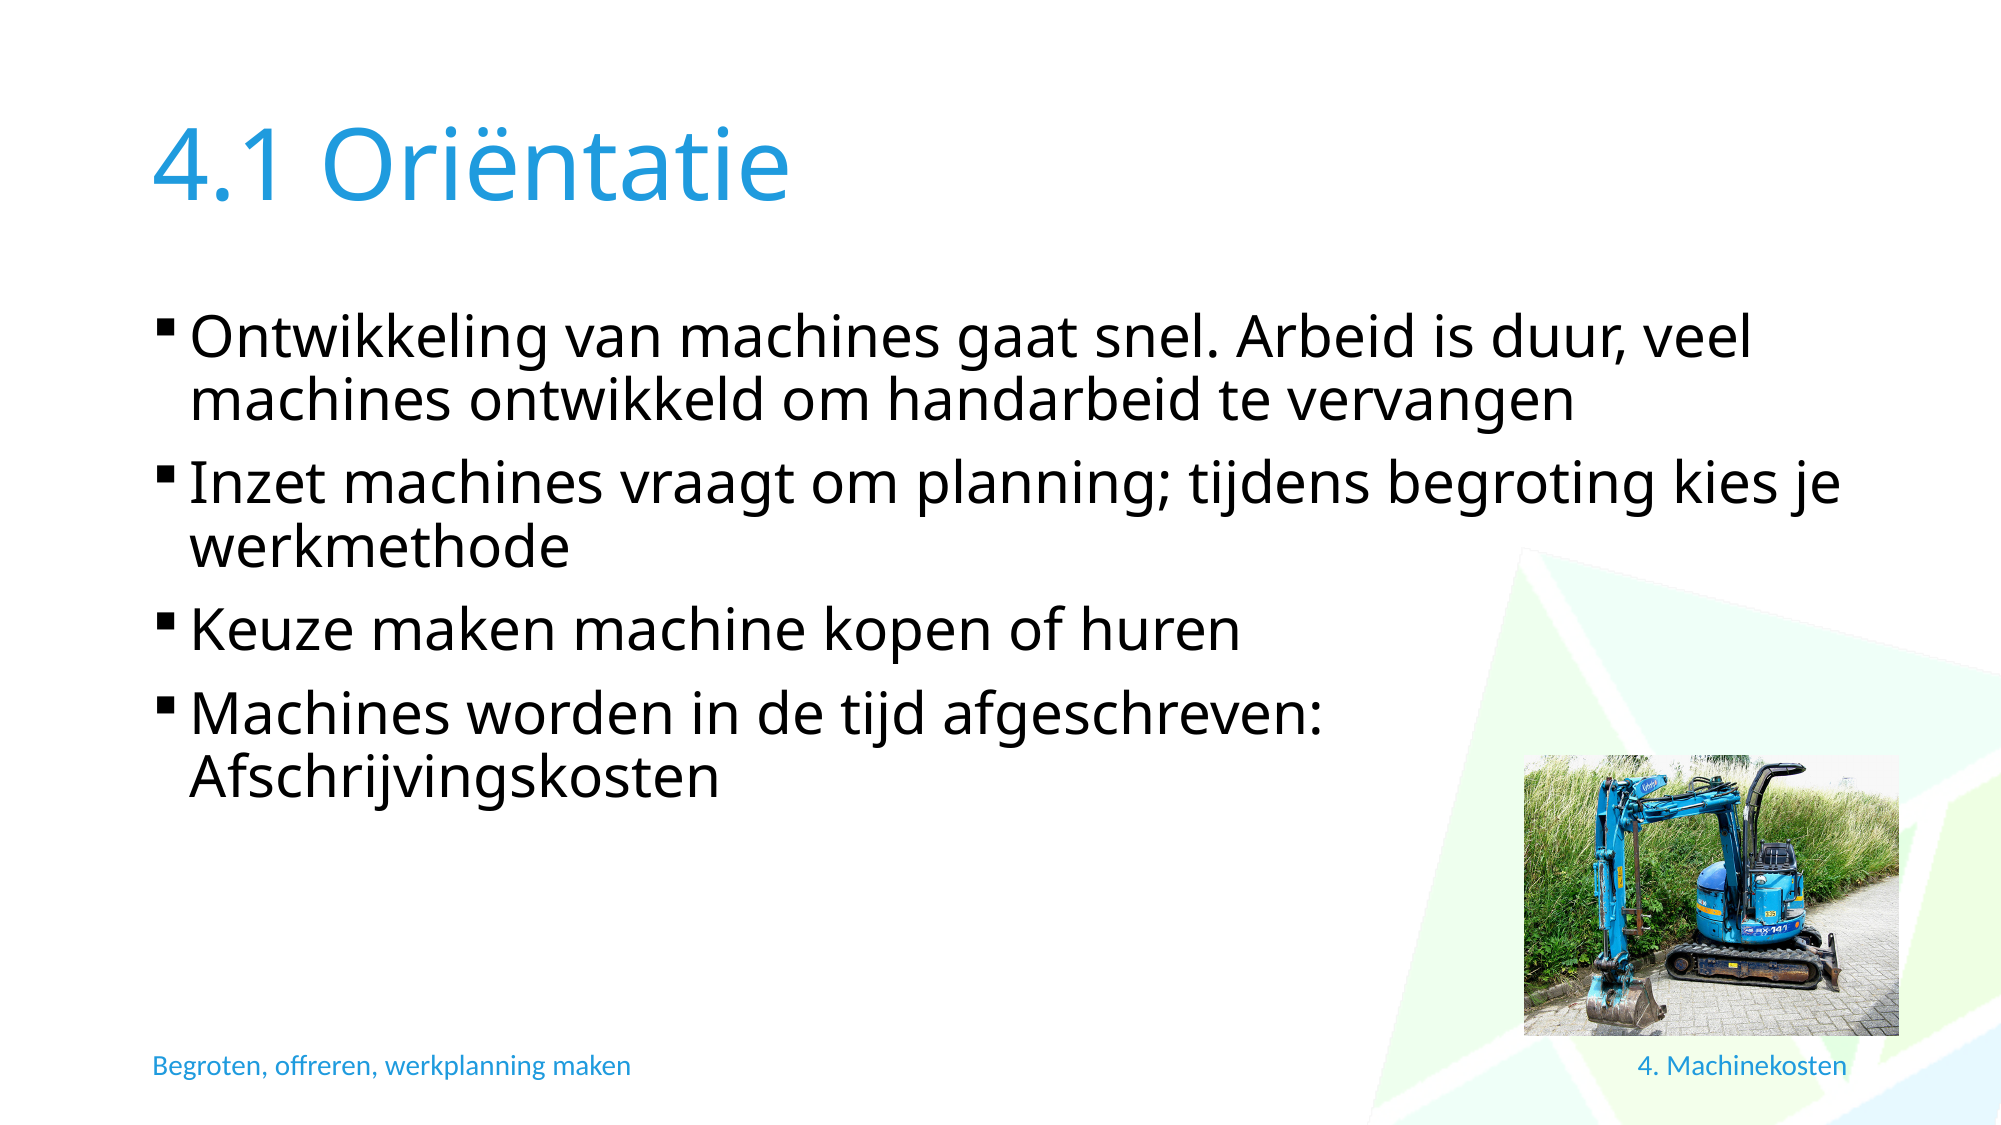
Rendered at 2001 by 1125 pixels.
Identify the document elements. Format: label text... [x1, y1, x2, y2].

list 4. Machinekosten [1412, 1042, 1863, 1103]
list Begroten, offreren, werkplanning maken [137, 1042, 664, 1087]
list Ontwikkeling van machines gaat snel. Arbeid is duur, veel machines ontwikkeld om handarbeid te vervangen Inzet machines vraagt om planning; tijdens begroting kies je werkmethode Keuze maken machine kopen of huren Machines worden in de tijd afgeschreven: Afschrijvingskosten [137, 299, 1863, 1014]
picture [1524, 755, 1899, 1036]
title 4.1 Oriëntatie [137, 59, 1863, 278]
